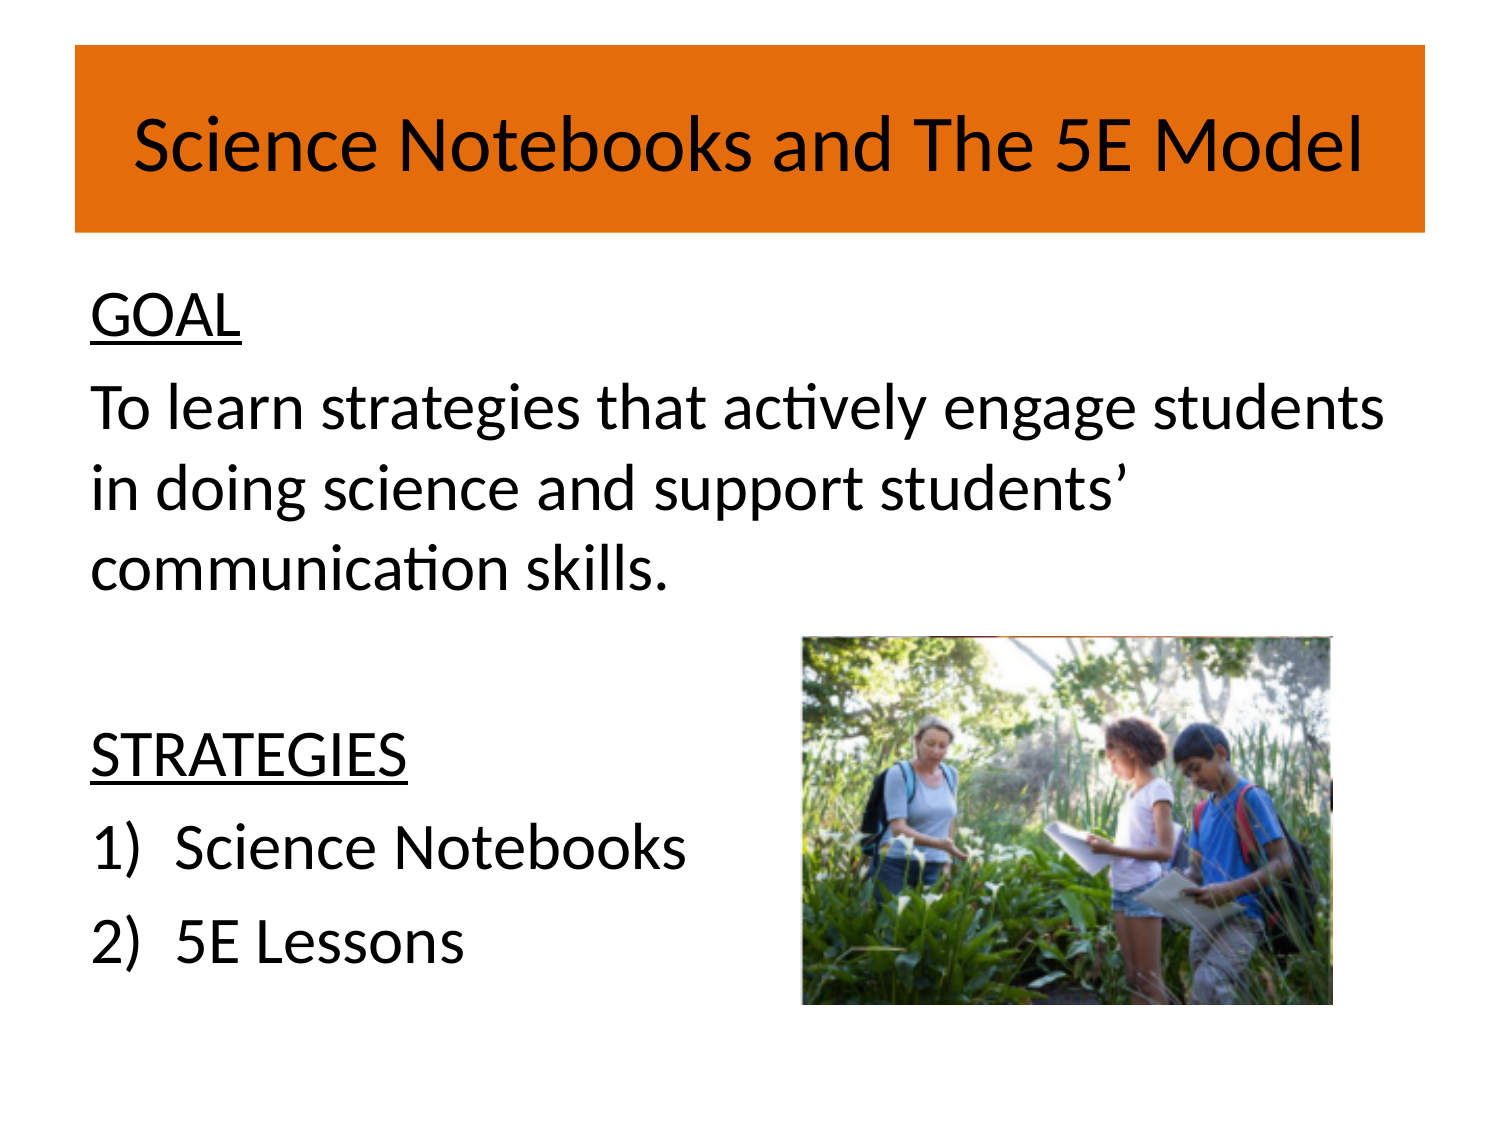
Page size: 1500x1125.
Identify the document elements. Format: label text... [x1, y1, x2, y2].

list GOAL To learn strategies that actively engage students in doing science and support students’ communication skills. STRATEGIES Science Notebooks 5E Lessons [75, 262, 1425, 1005]
title Science Notebooks and The 5E Model [75, 45, 1425, 233]
picture [798, 635, 1333, 1006]
